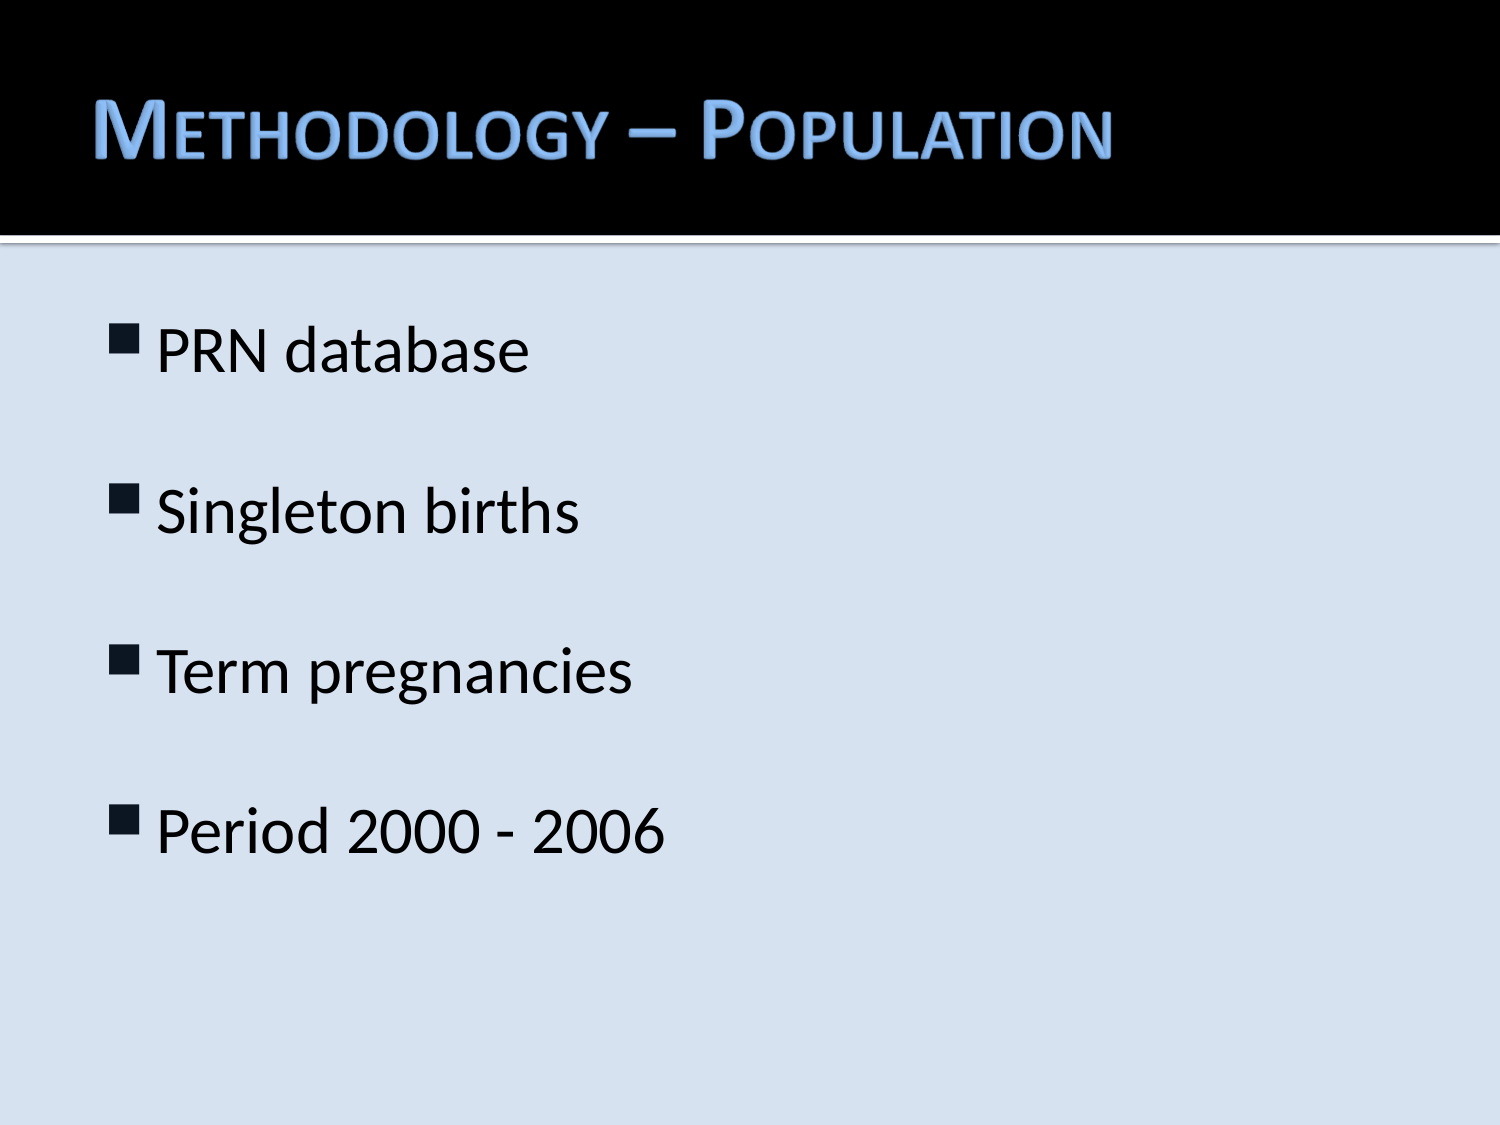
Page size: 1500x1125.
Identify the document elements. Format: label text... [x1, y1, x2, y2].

list PRN database Singleton births Term pregnancies Period 2000 - 2006 [74, 290, 1426, 1051]
picture [30, 24, 1427, 232]
